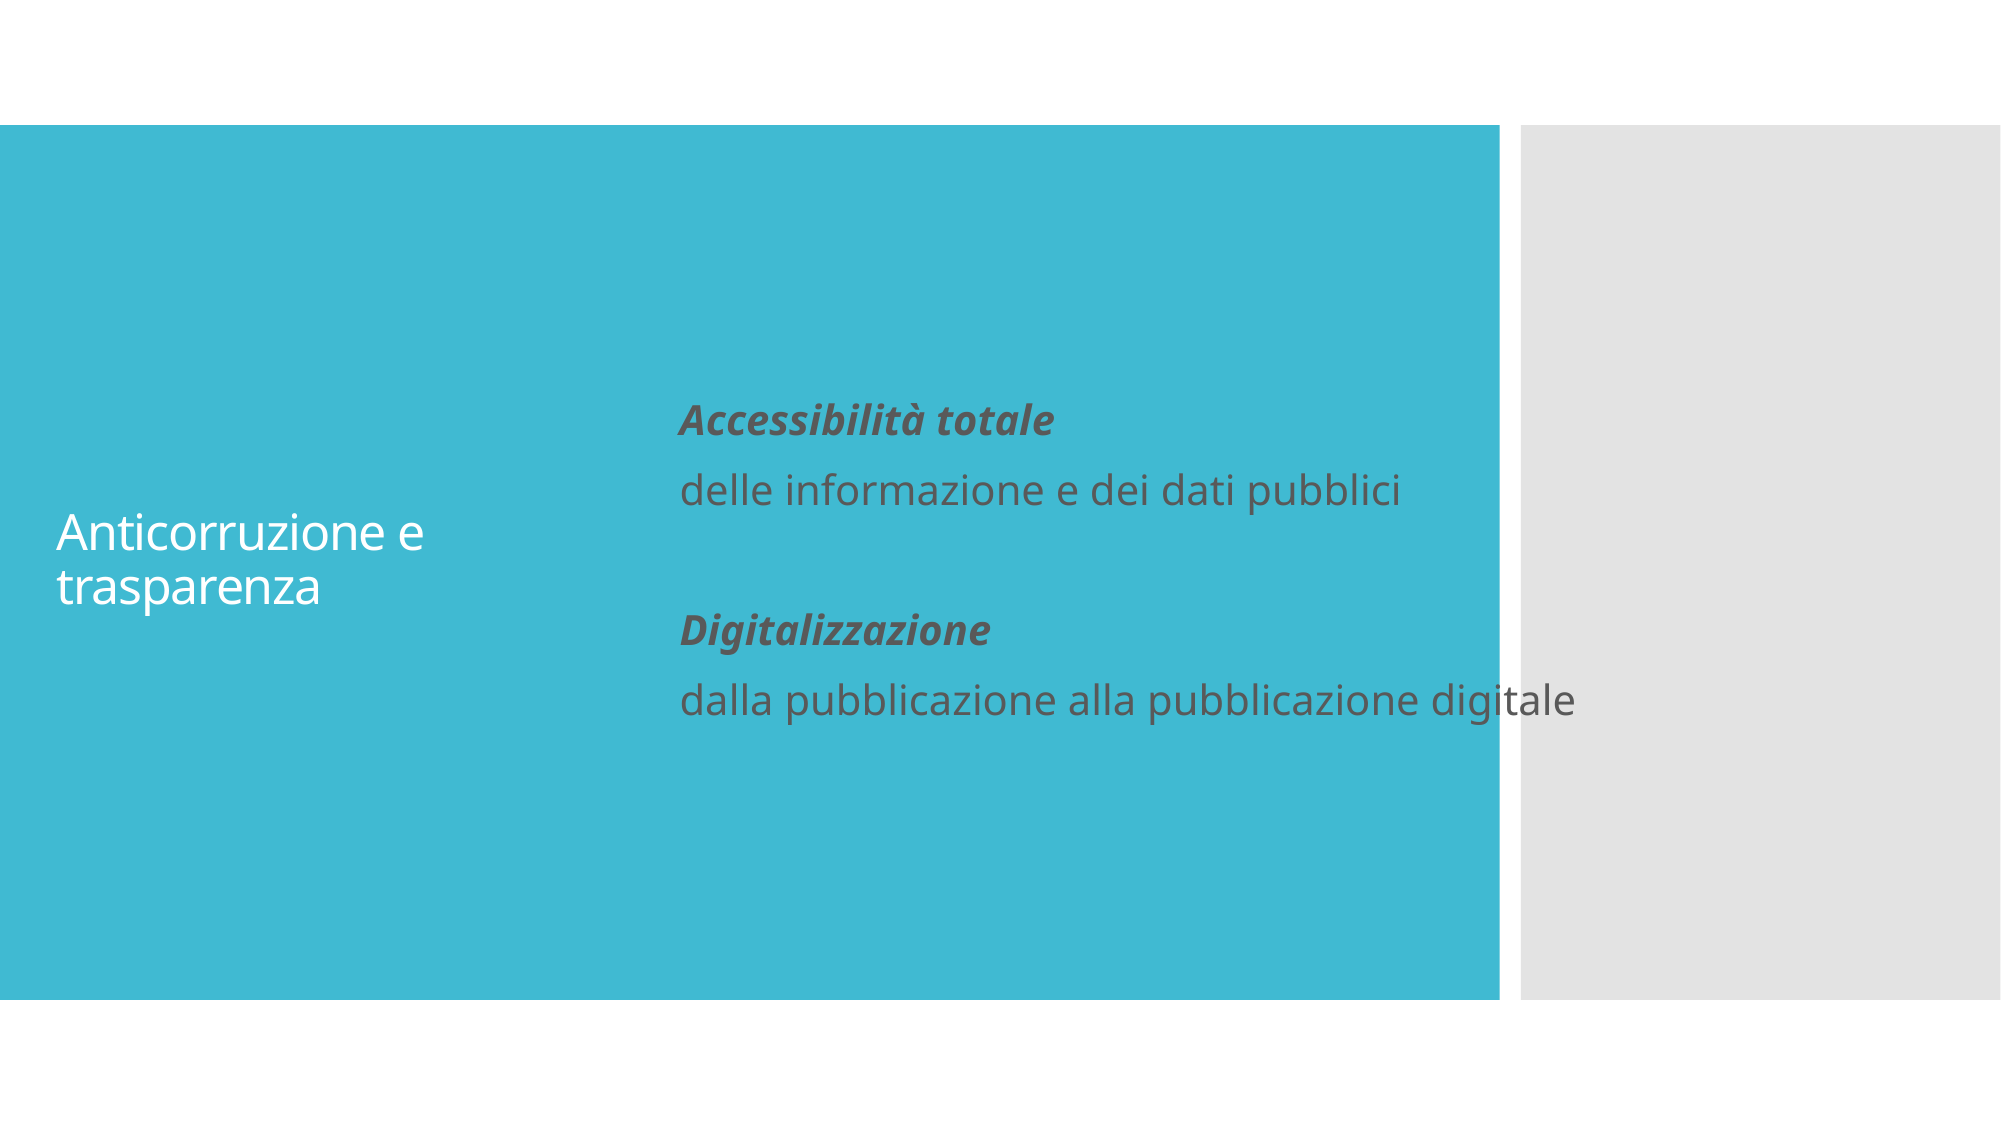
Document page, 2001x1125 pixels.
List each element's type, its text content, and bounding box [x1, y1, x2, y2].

list Accessibilità totale delle informazione e dei dati pubblici Digitalizzazione dalla pubblicazione alla pubblicazione digitale [634, 141, 1835, 982]
title Anticorruzione e trasparenza [41, 184, 525, 939]
